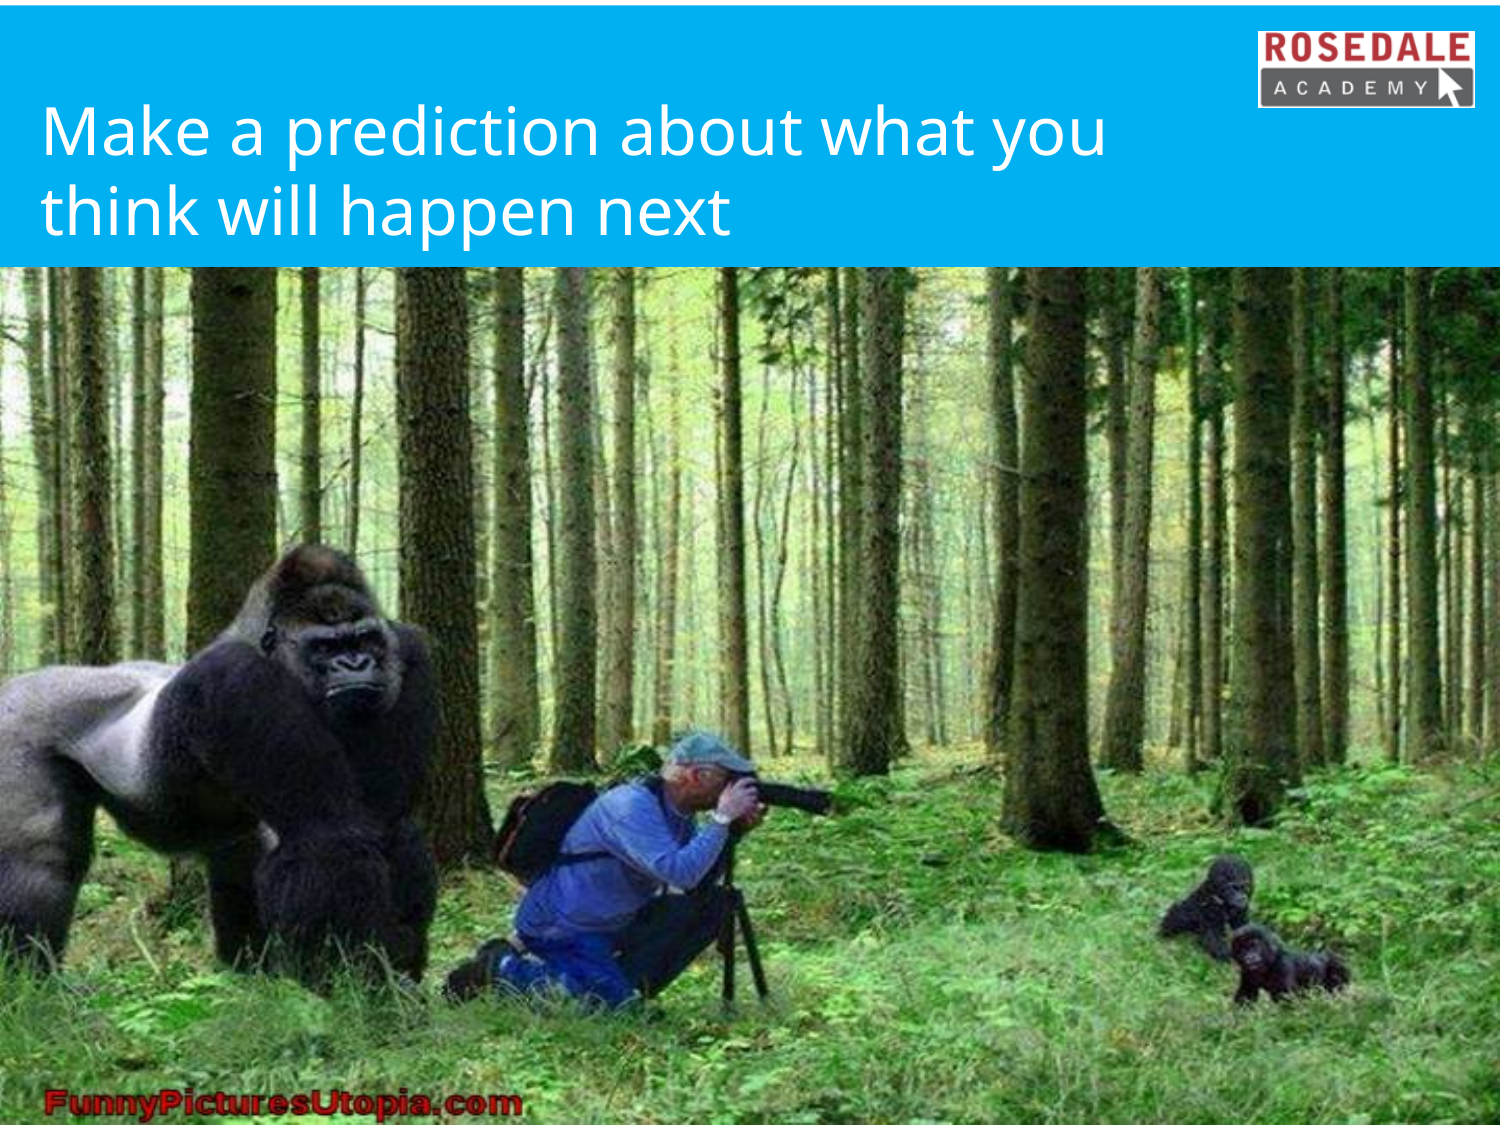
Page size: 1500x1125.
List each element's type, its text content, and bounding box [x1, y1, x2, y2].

picture [0, 268, 1500, 1125]
picture [1259, 32, 1474, 107]
text_box Make a prediction about what you think will happen next [25, 81, 1388, 257]
text_box [0, 4, 1500, 267]
